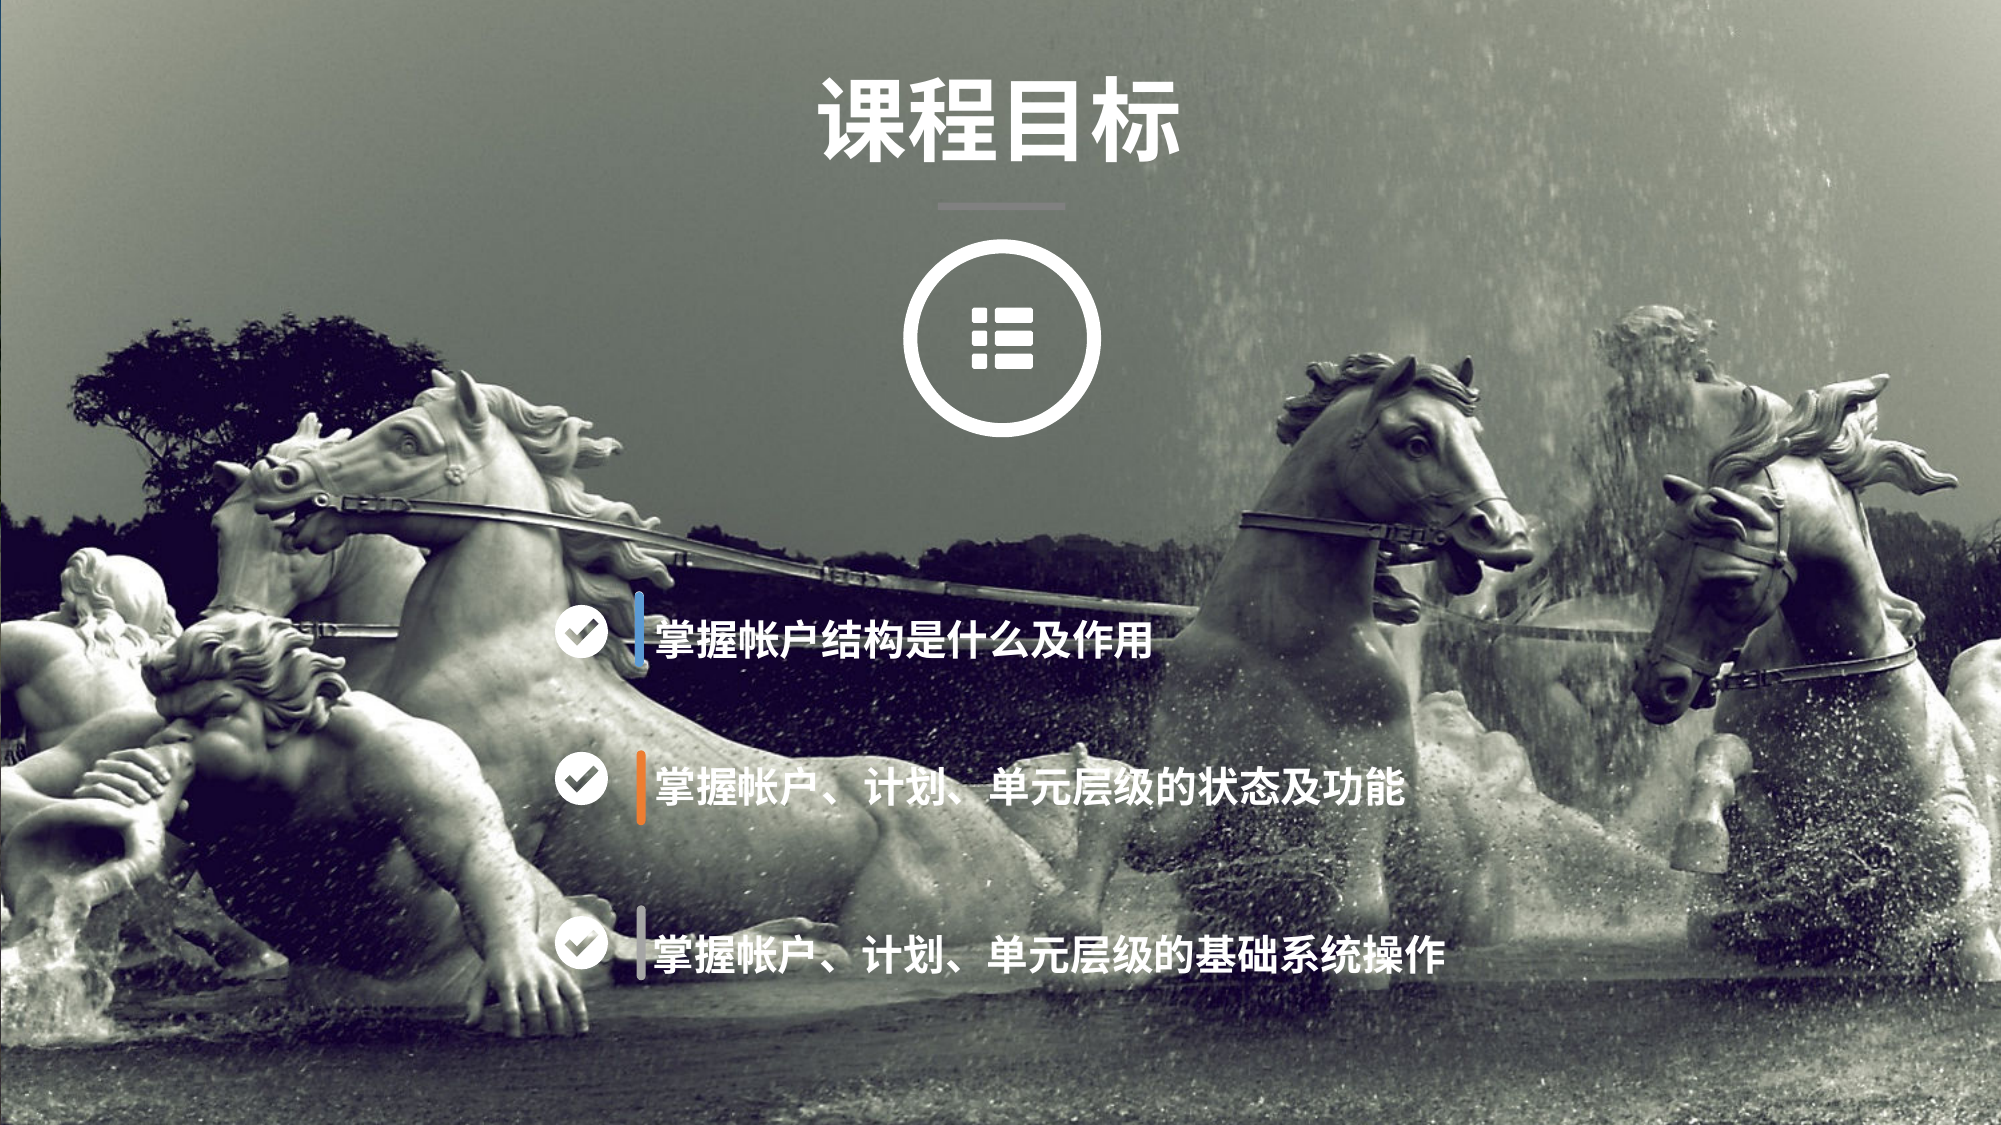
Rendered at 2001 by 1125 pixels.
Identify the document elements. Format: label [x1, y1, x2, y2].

text_box [554, 591, 1462, 677]
text_box [554, 894, 1485, 988]
text_box [491, 59, 1506, 211]
picture [0, 0, 2001, 1125]
text_box [554, 750, 1462, 826]
text_box [903, 239, 1102, 438]
